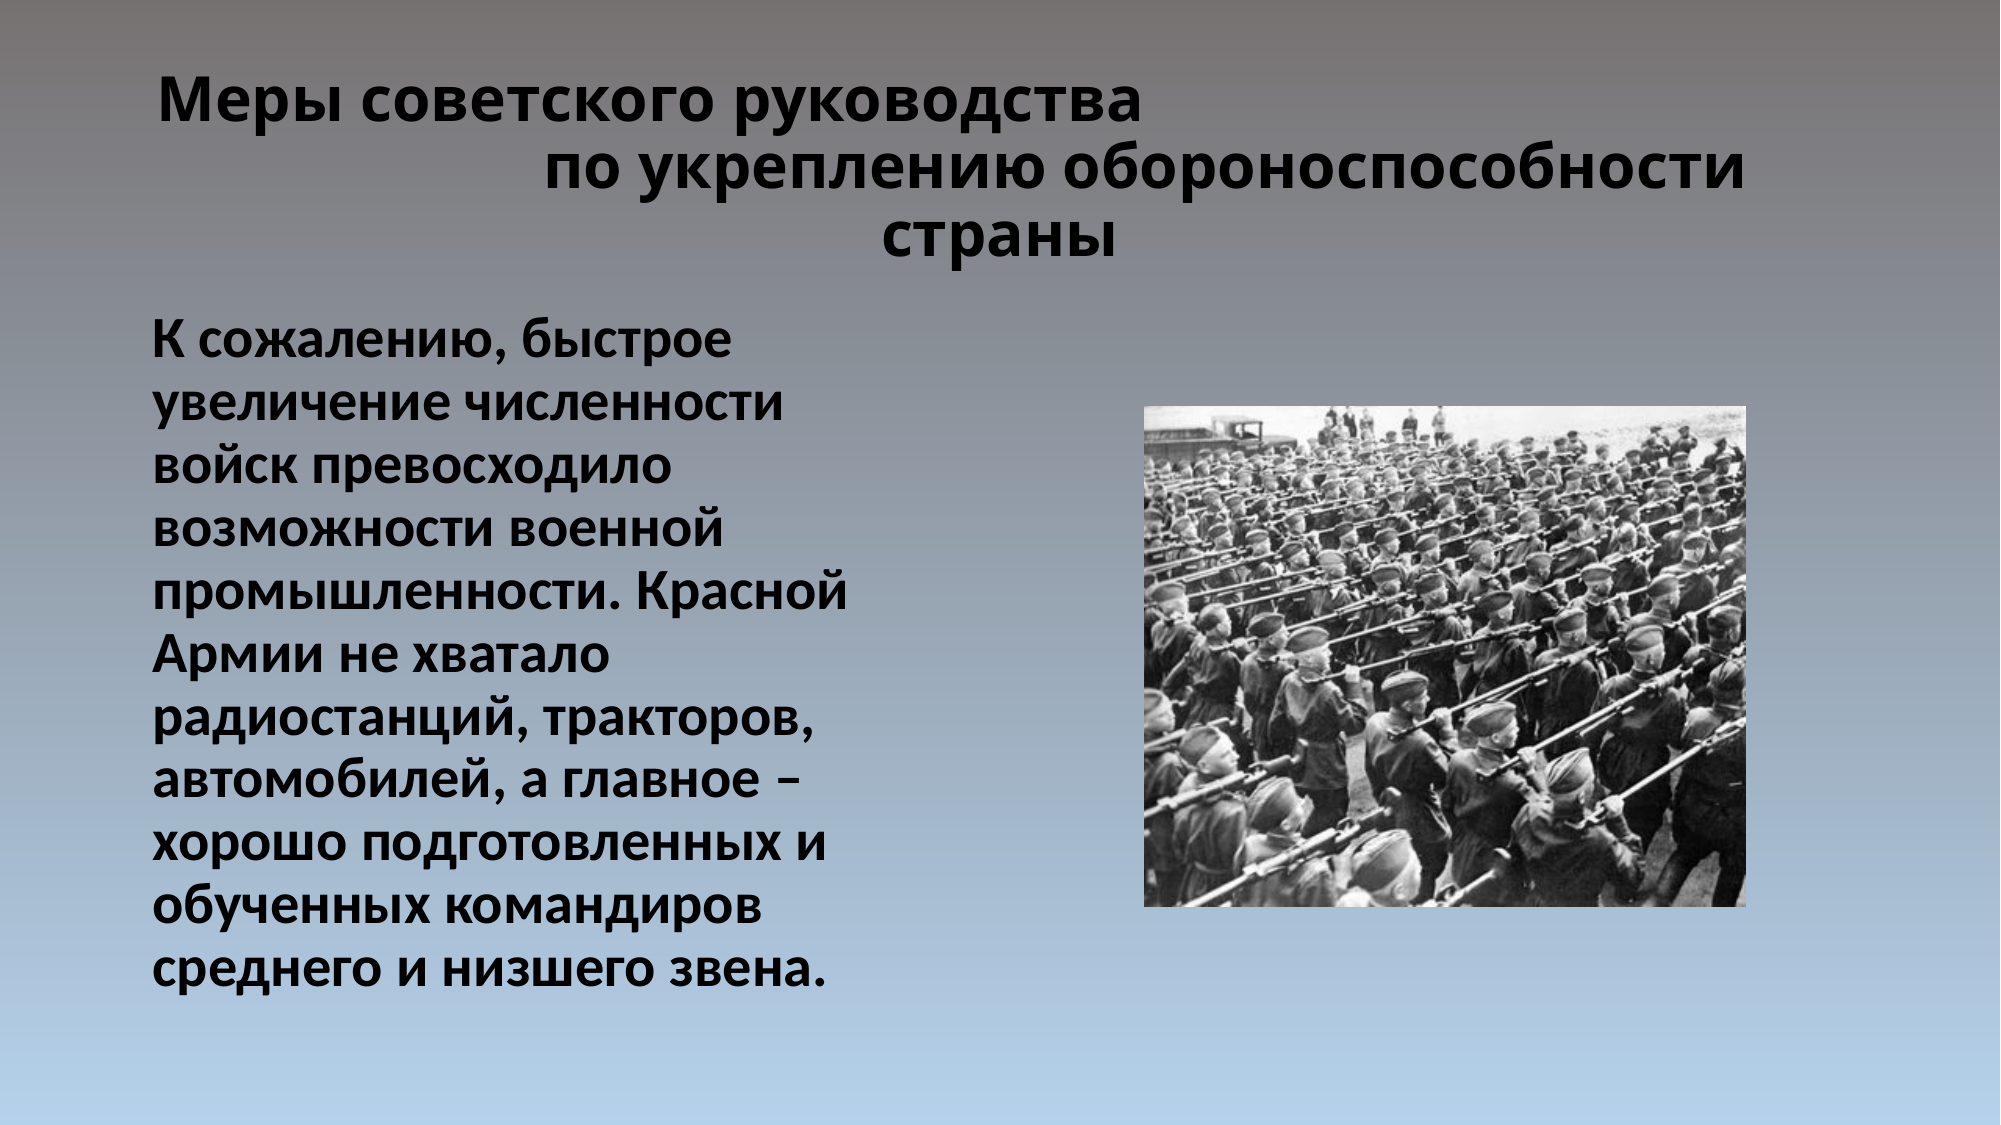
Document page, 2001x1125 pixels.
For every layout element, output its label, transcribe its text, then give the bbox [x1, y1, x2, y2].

list К сожалению, быстрое увеличение численности войск превосходило возможности военной промышленности. Красной Армии не хватало радиостанций, тракторов, автомобилей, а главное – хорошо подготовленных и обученных командиров среднего и низшего звена. [137, 299, 947, 1014]
picture [1143, 406, 1746, 907]
title Меры советского руководства по укреплению обороноспособности страны [137, 59, 1863, 278]
